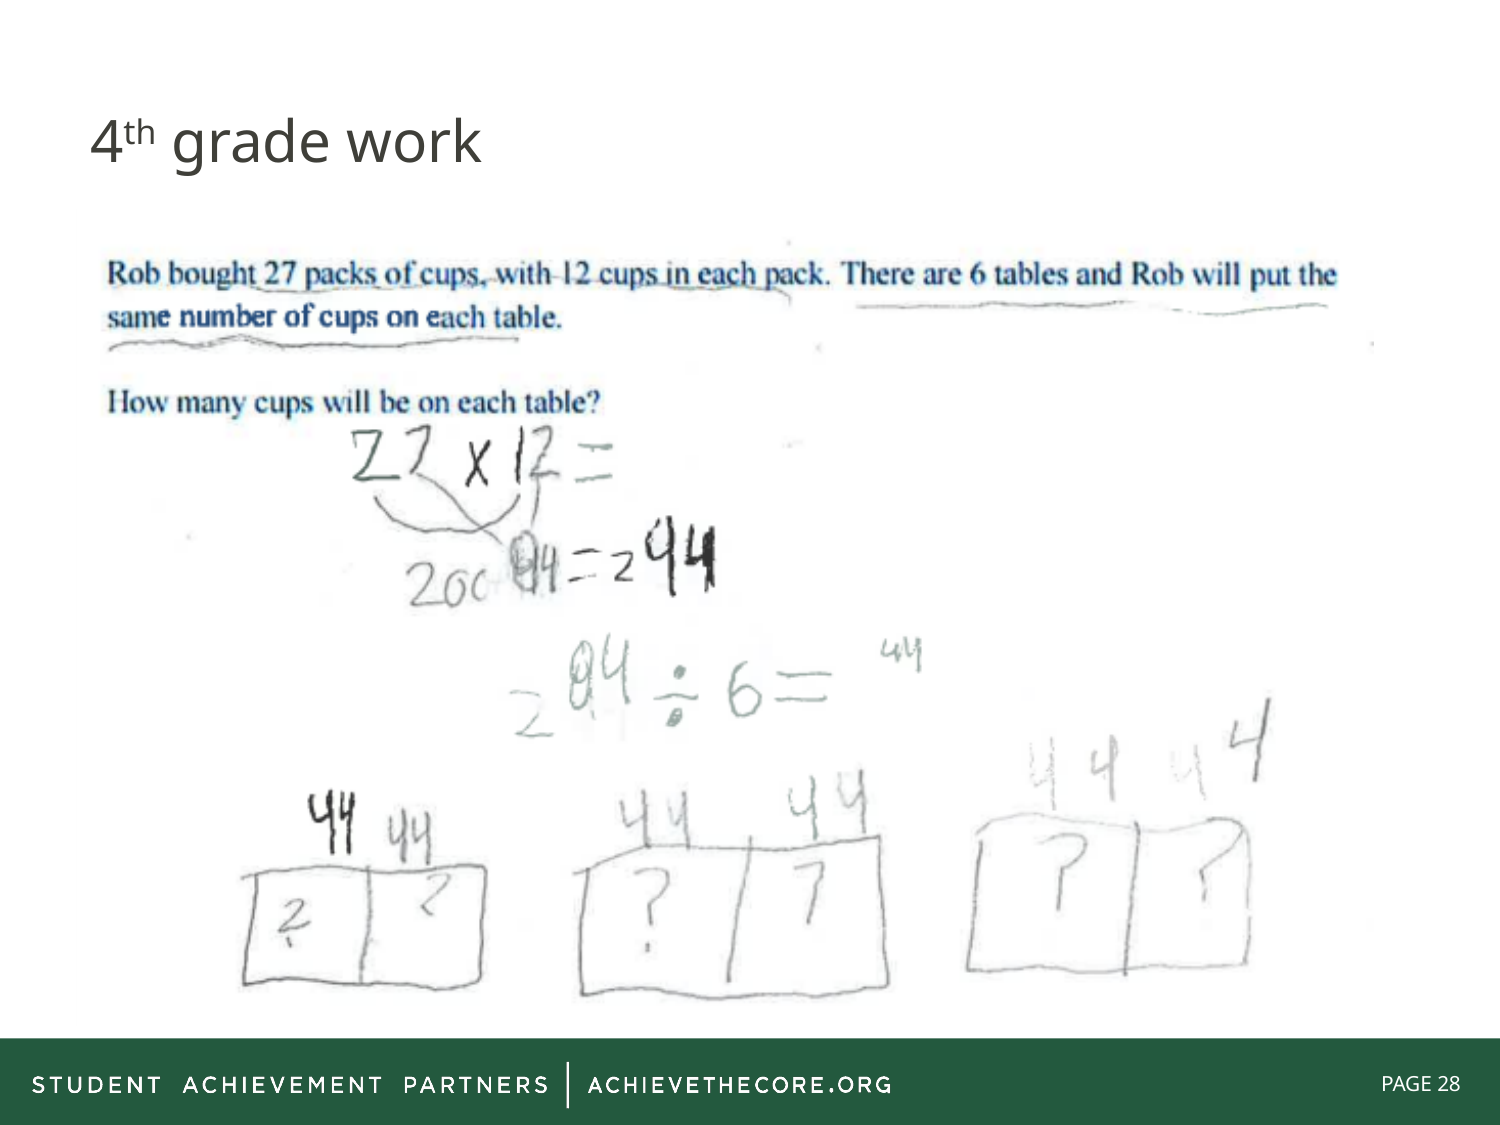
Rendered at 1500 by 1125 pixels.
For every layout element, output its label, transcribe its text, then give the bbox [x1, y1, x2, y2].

title 4th grade work [75, 45, 1425, 233]
picture [12, 1055, 911, 1112]
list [74, 209, 1374, 1026]
